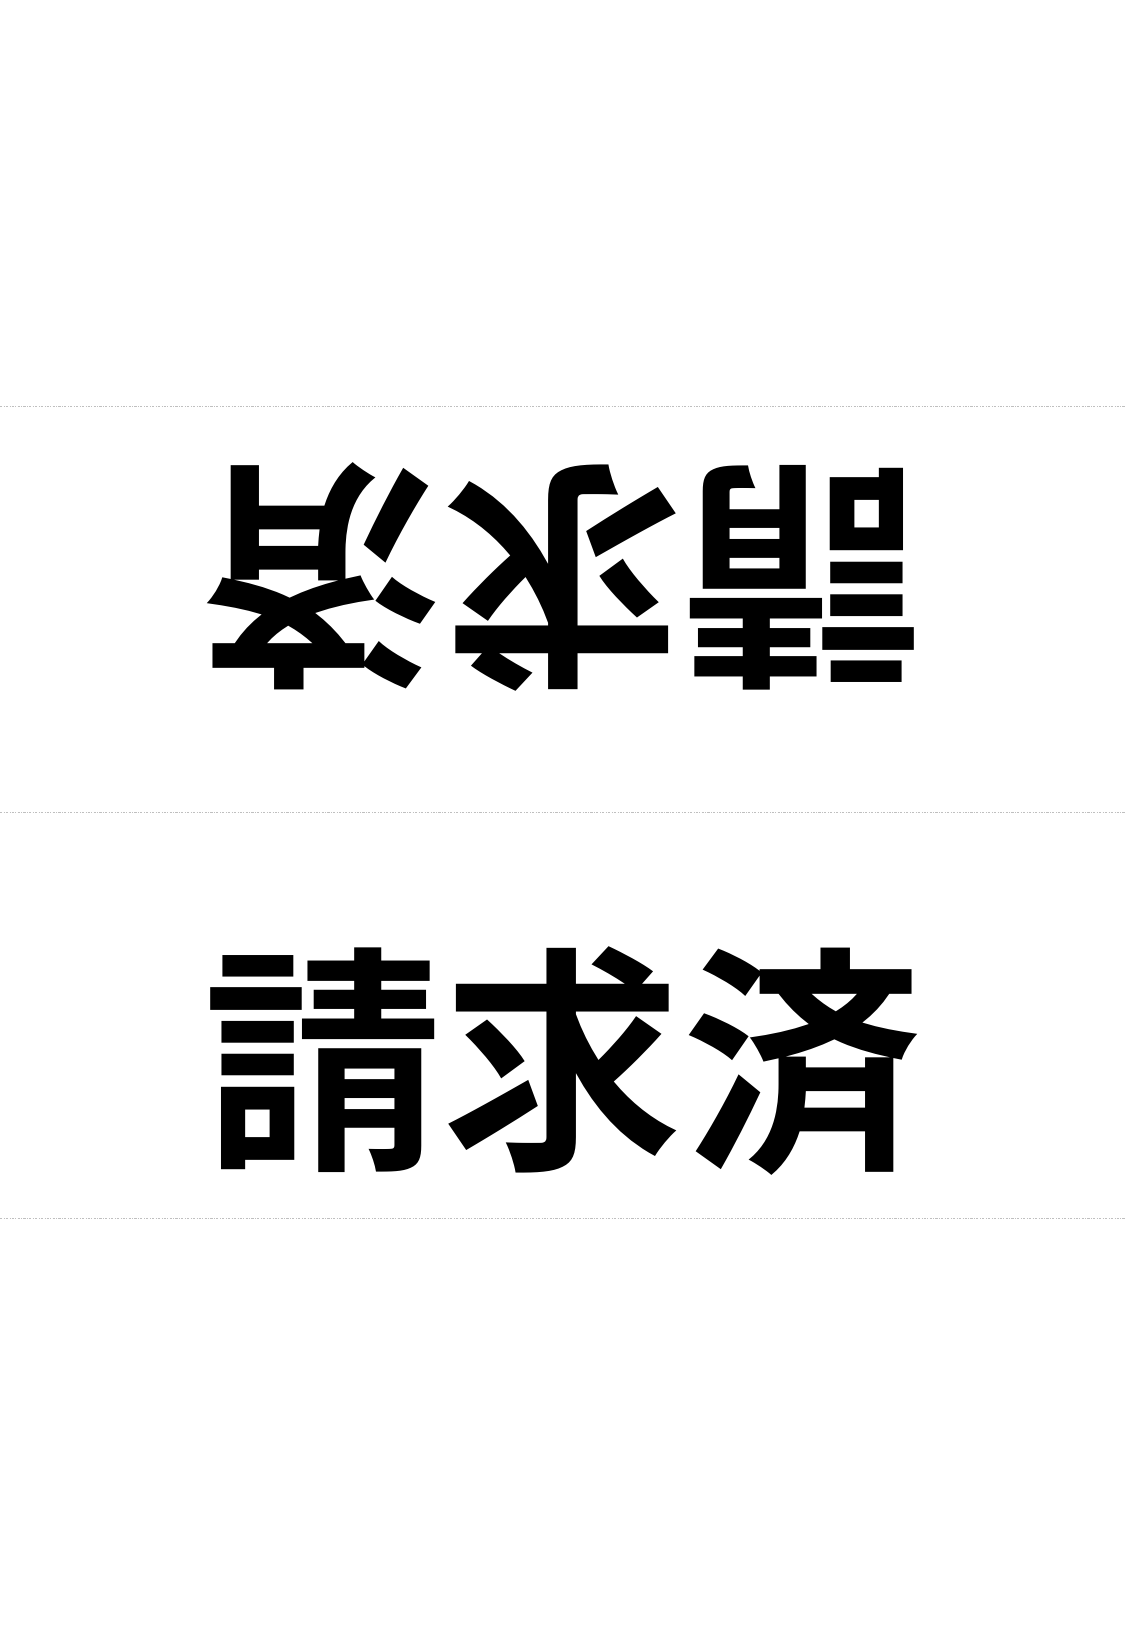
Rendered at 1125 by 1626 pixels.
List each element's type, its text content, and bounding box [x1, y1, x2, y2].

text_box 請求済 [188, 904, 937, 1207]
text_box 請求済 [188, 431, 937, 734]
